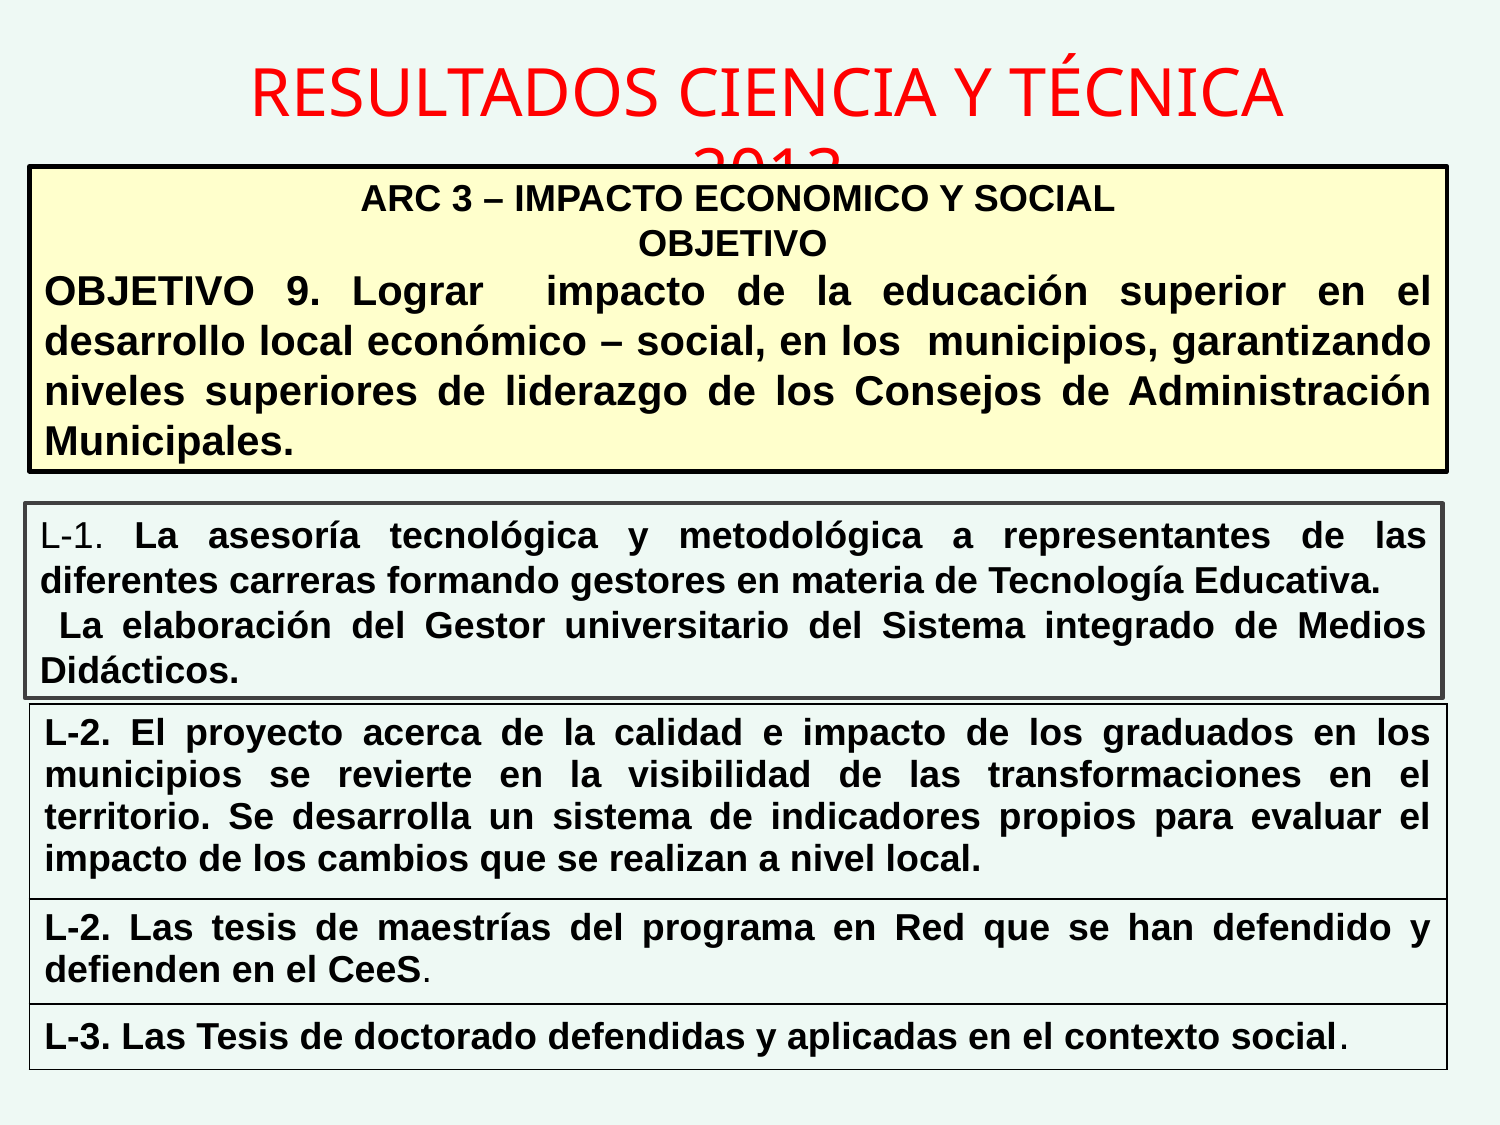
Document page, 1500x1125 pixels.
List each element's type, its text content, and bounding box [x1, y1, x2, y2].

table_cell L-3. Las Tesis de doctorado defendidas y aplicadas en el contexto social. [30, 1005, 1446, 1069]
table_header L-2. El proyecto acerca de la calidad e impacto de los graduados en los municipios se revierte en la visibilidad de las transformaciones en el territorio. Se desarrolla un sistema de indicadores propios para evaluar el impacto de los cambios que se realizan a nivel local. [30, 705, 1446, 898]
table_cell L-2. Las tesis de maestrías del programa en Red que se han defendido y defienden en el CeeS. [30, 900, 1446, 1003]
text_box L-1. La asesoría tecnológica y metodológica a representantes de las diferentes carreras formando gestores en materia de Tecnología Educativa. La elaboración del Gestor universitario del Sistema integrado de Medios Didácticos. [23, 501, 1445, 700]
text_box ARC 3 – IMPACTO ECONOMICO Y SOCIAL OBJETIVO OBJETIVO 9. Lograr impacto de la educación superior en el desarrollo local económico – social, en los municipios, garantizando niveles superiores de liderazgo de los Consejos de Administración Municipales. [29, 166, 1447, 472]
text_box RESULTADOS CIENCIA Y TÉCNICA 2013 [206, 42, 1330, 166]
